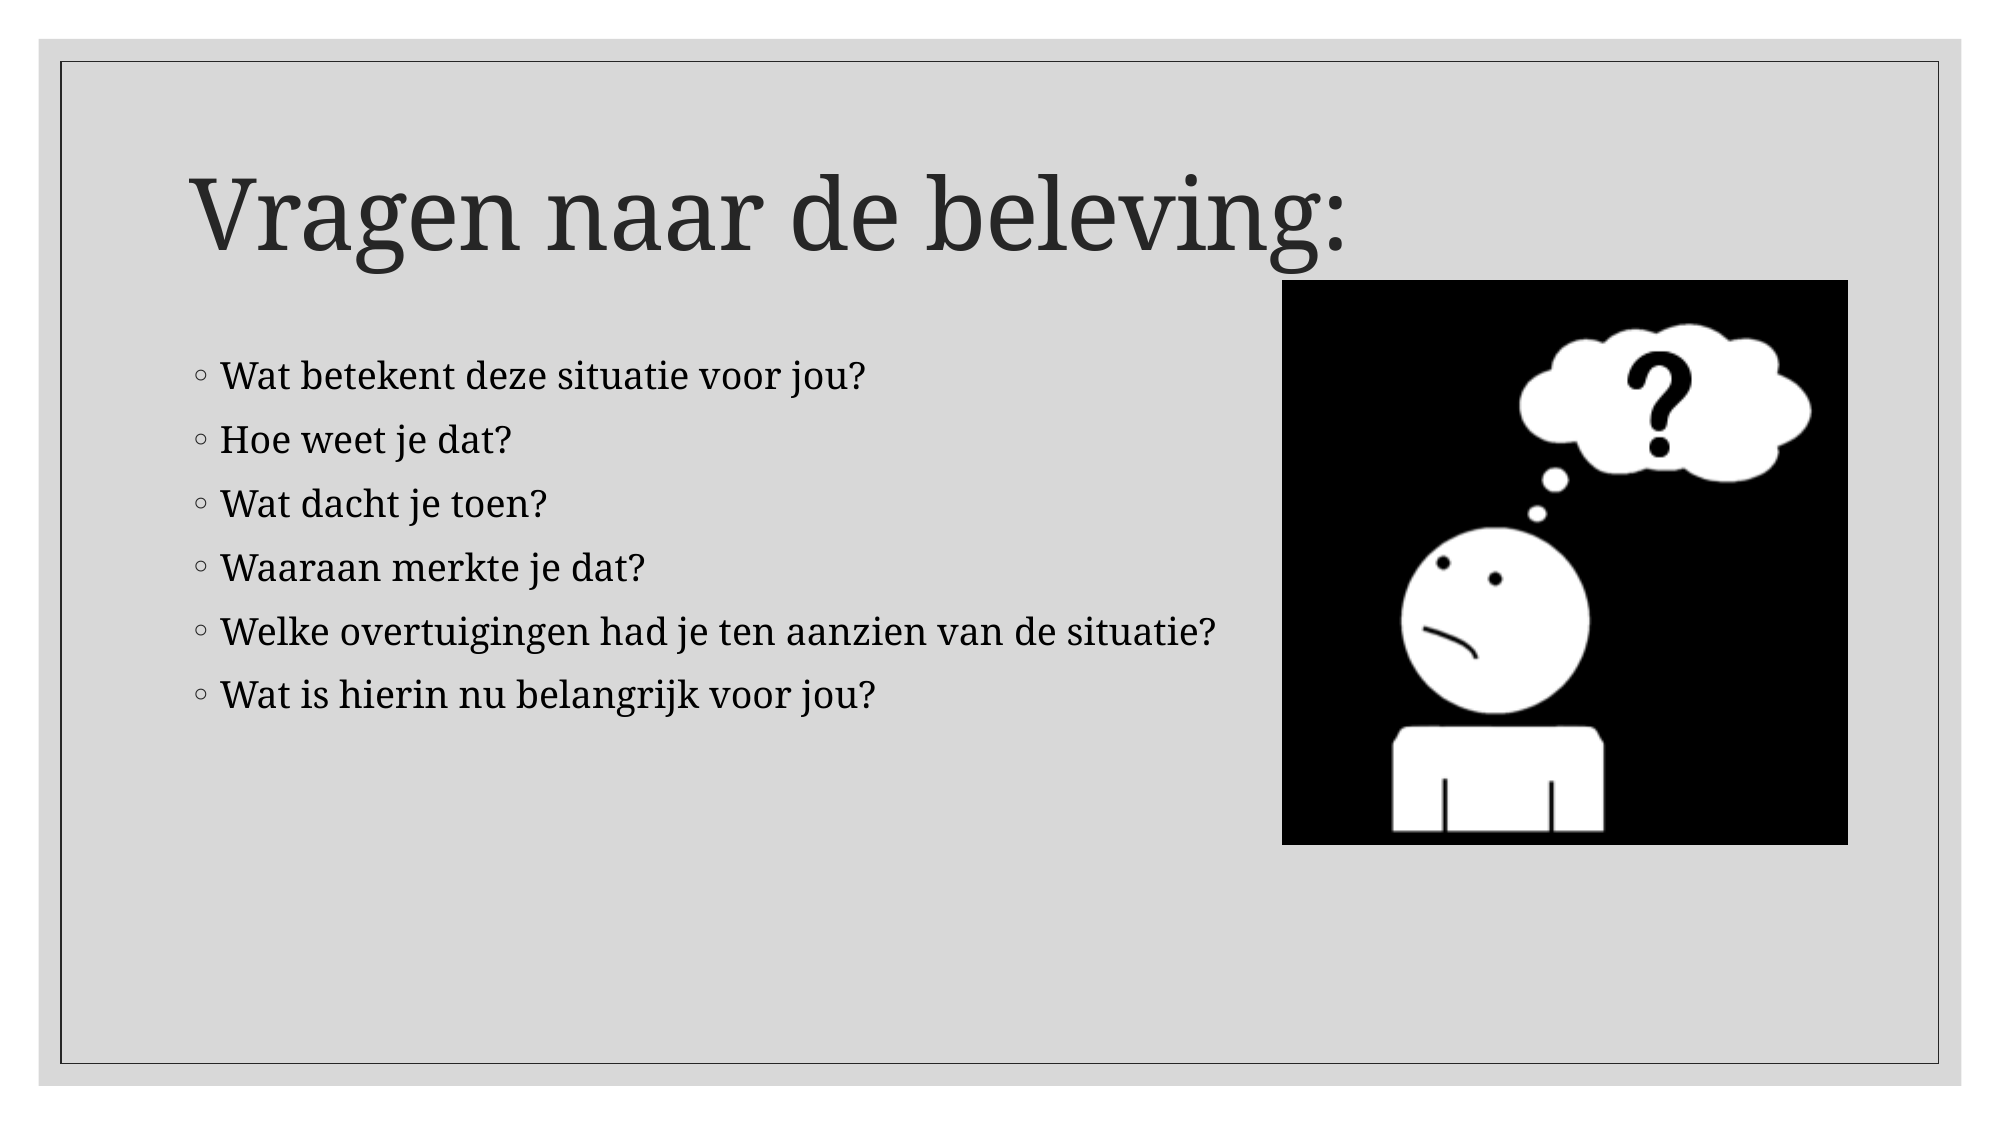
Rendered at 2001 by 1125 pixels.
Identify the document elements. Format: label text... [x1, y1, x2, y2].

title Vragen naar de beleving: [174, 105, 1825, 331]
list Wat betekent deze situatie voor jou? Hoe weet je dat? Wat dacht je toen? Waaraan merkte je dat? Welke overtuigingen had je ten aanzien van de situatie? Wat is hierin nu belangrijk voor jou? [174, 345, 1825, 977]
picture [1282, 280, 1848, 845]
